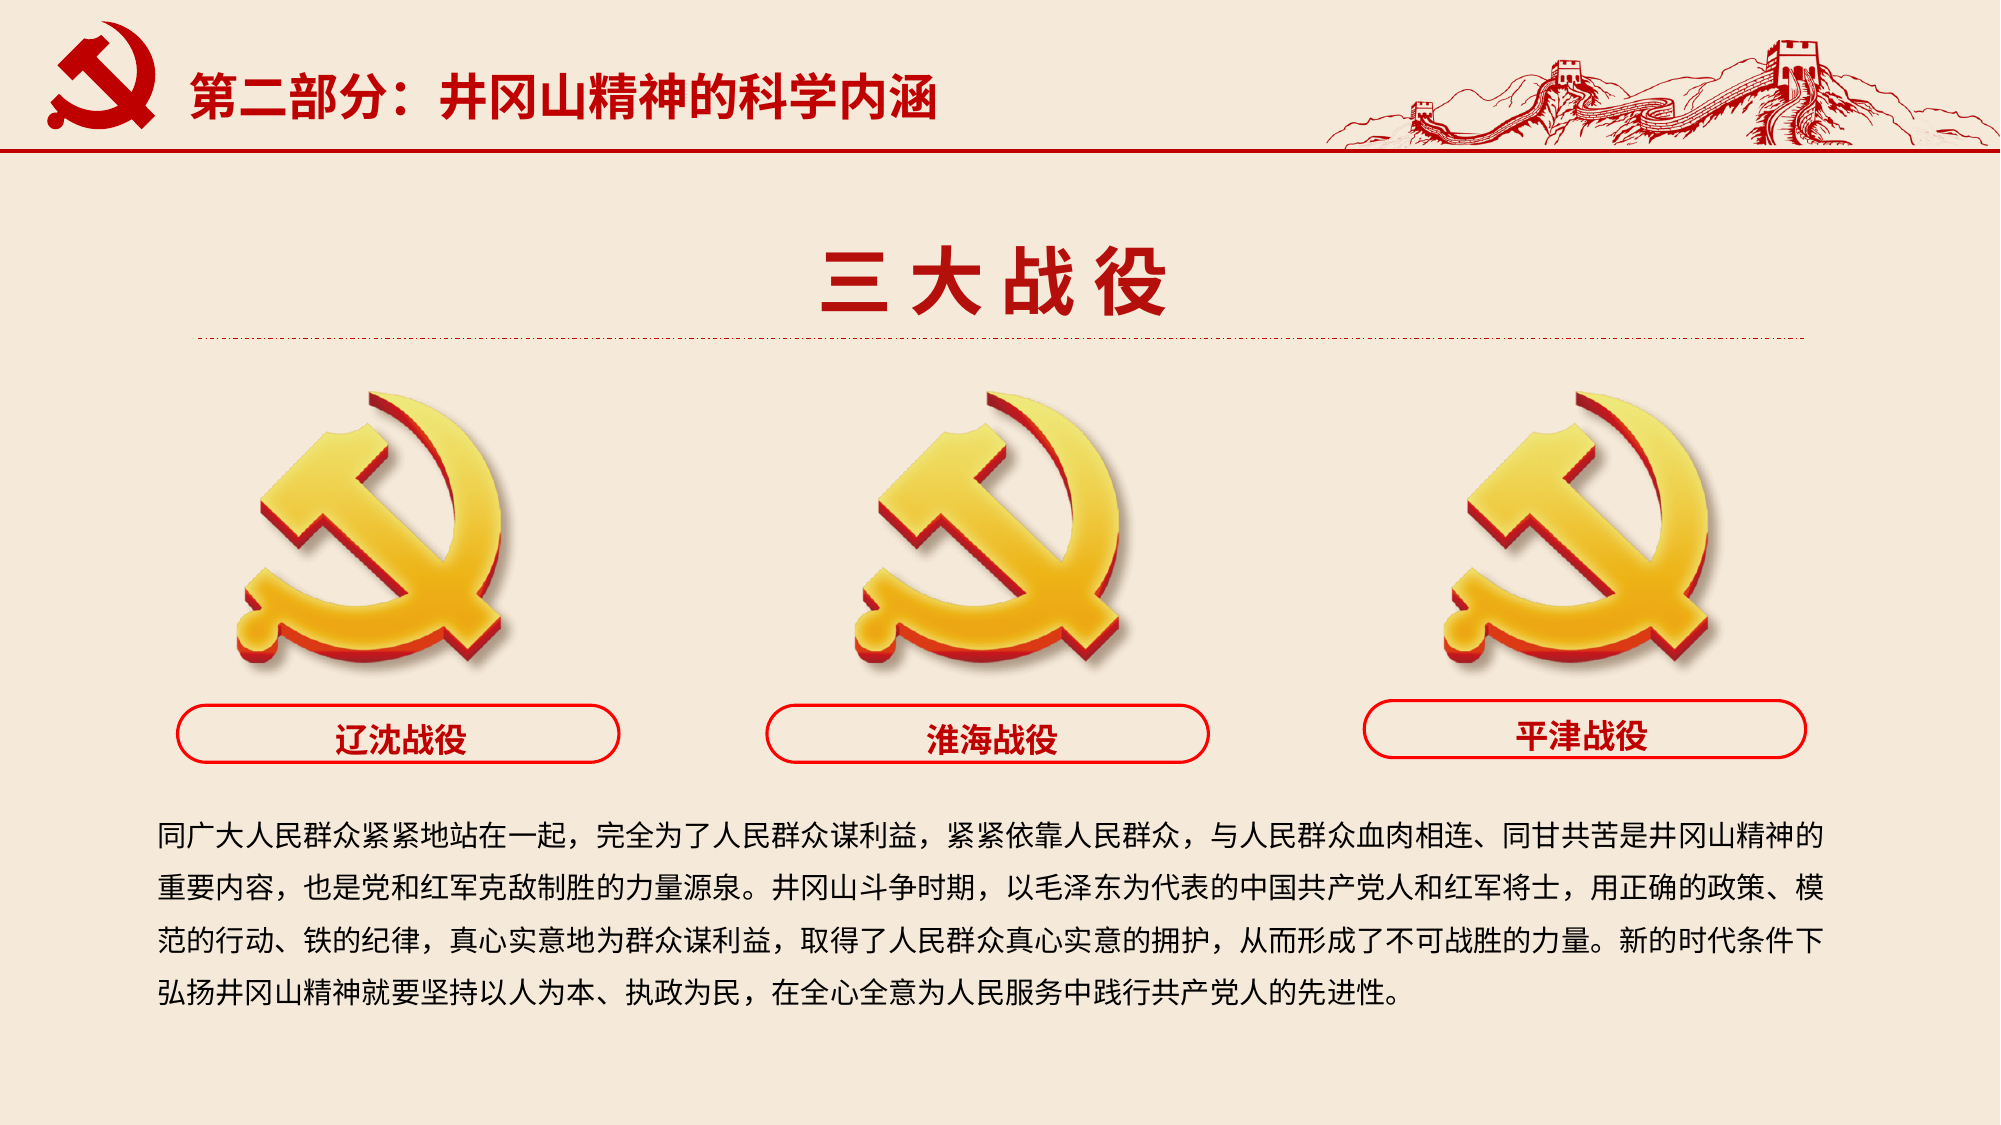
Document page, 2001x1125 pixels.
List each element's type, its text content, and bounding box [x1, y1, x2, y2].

picture [853, 390, 1137, 680]
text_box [177, 692, 658, 763]
text_box 第二部分：井冈山精神的科学内涵 [173, 57, 1038, 133]
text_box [766, 692, 1209, 768]
text_box 同广大人民群众紧紧地站在一起，完全为了人民群众谋利益，紧紧依靠人民群众，与人民群众血肉相连、同甘共苦是井冈山精神的重要内容，也是党和红军克敌制胜的力量源泉。井冈山斗争时期，以毛泽东为代表的中国共产党人和红军将士，用正确的政策、模范的行动、铁的纪律，真心实意地为群众谋利益，取得了人民群众真心实意的拥护，从而形成了不可战胜的力量。新的时代条件下弘扬井冈山精神就要坚持以人为本、执政为民，在全心全意为人民服务中践行共产党人的先进性。 [142, 792, 1848, 1017]
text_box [1364, 687, 1806, 764]
picture [1443, 390, 1726, 680]
text_box [47, 21, 156, 130]
picture [236, 390, 519, 680]
text_box 三 大 战 役 [671, 182, 1314, 332]
picture [1326, 40, 2000, 151]
